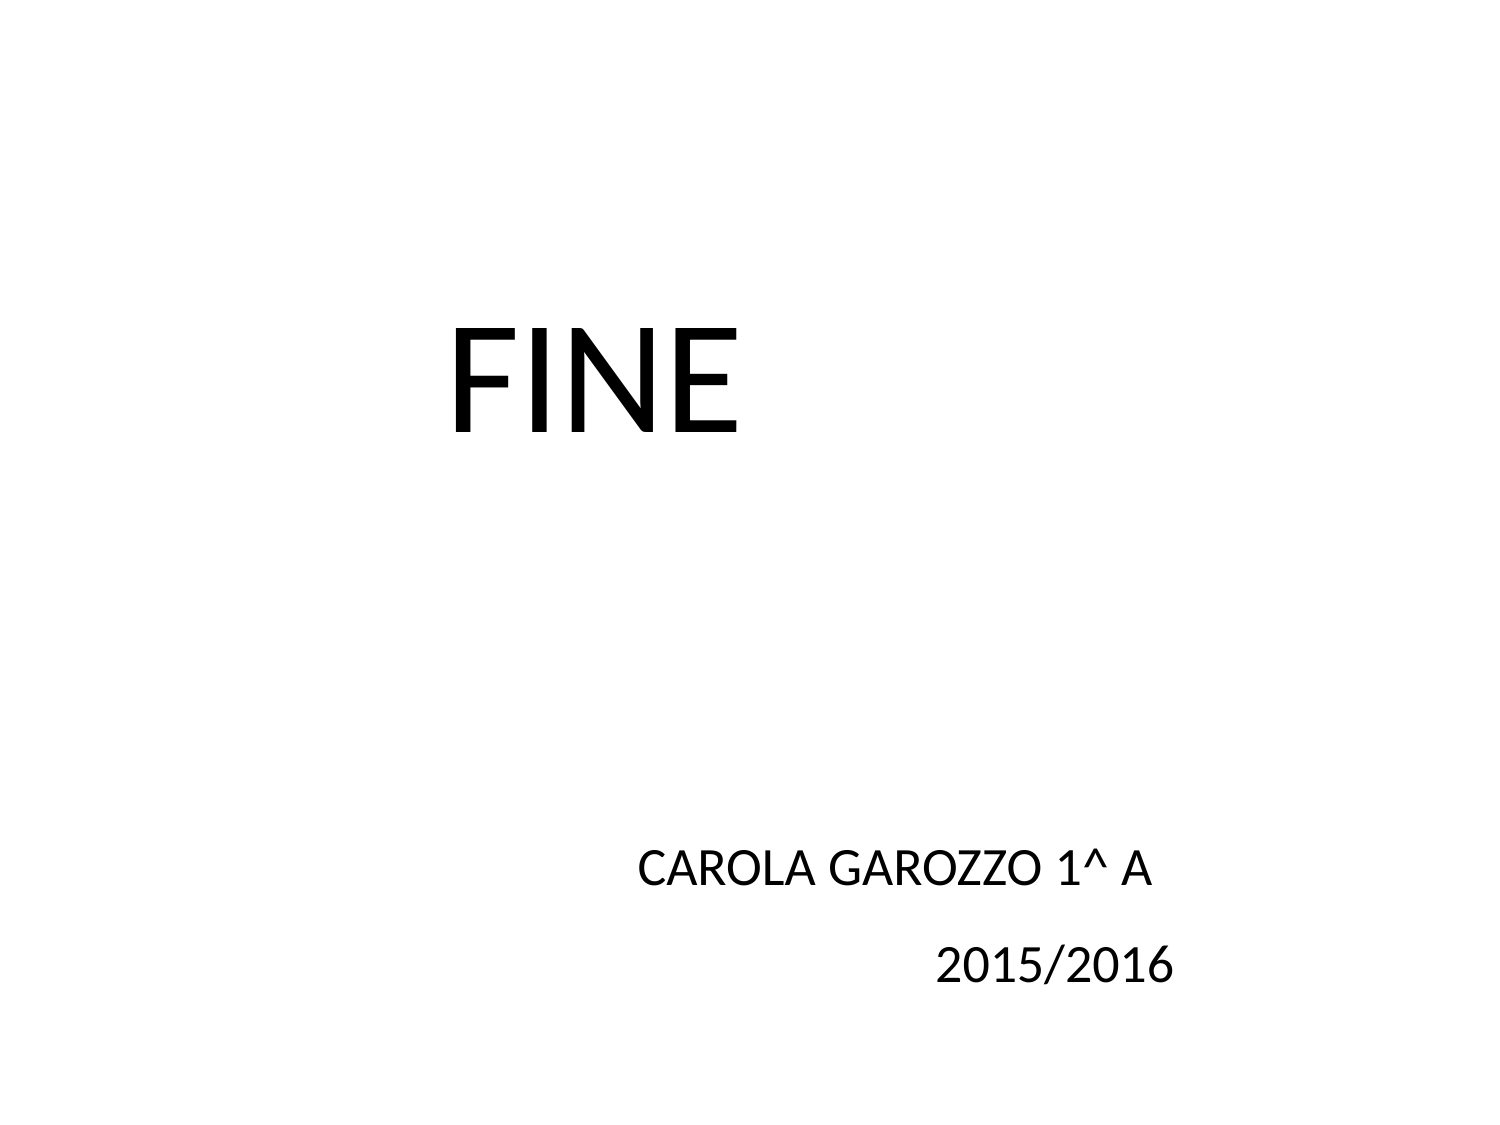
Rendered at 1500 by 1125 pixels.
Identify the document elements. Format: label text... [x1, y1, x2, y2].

list FINE CAROLA GAROZZO 1^ A 2015/2016 [75, 262, 1425, 1005]
